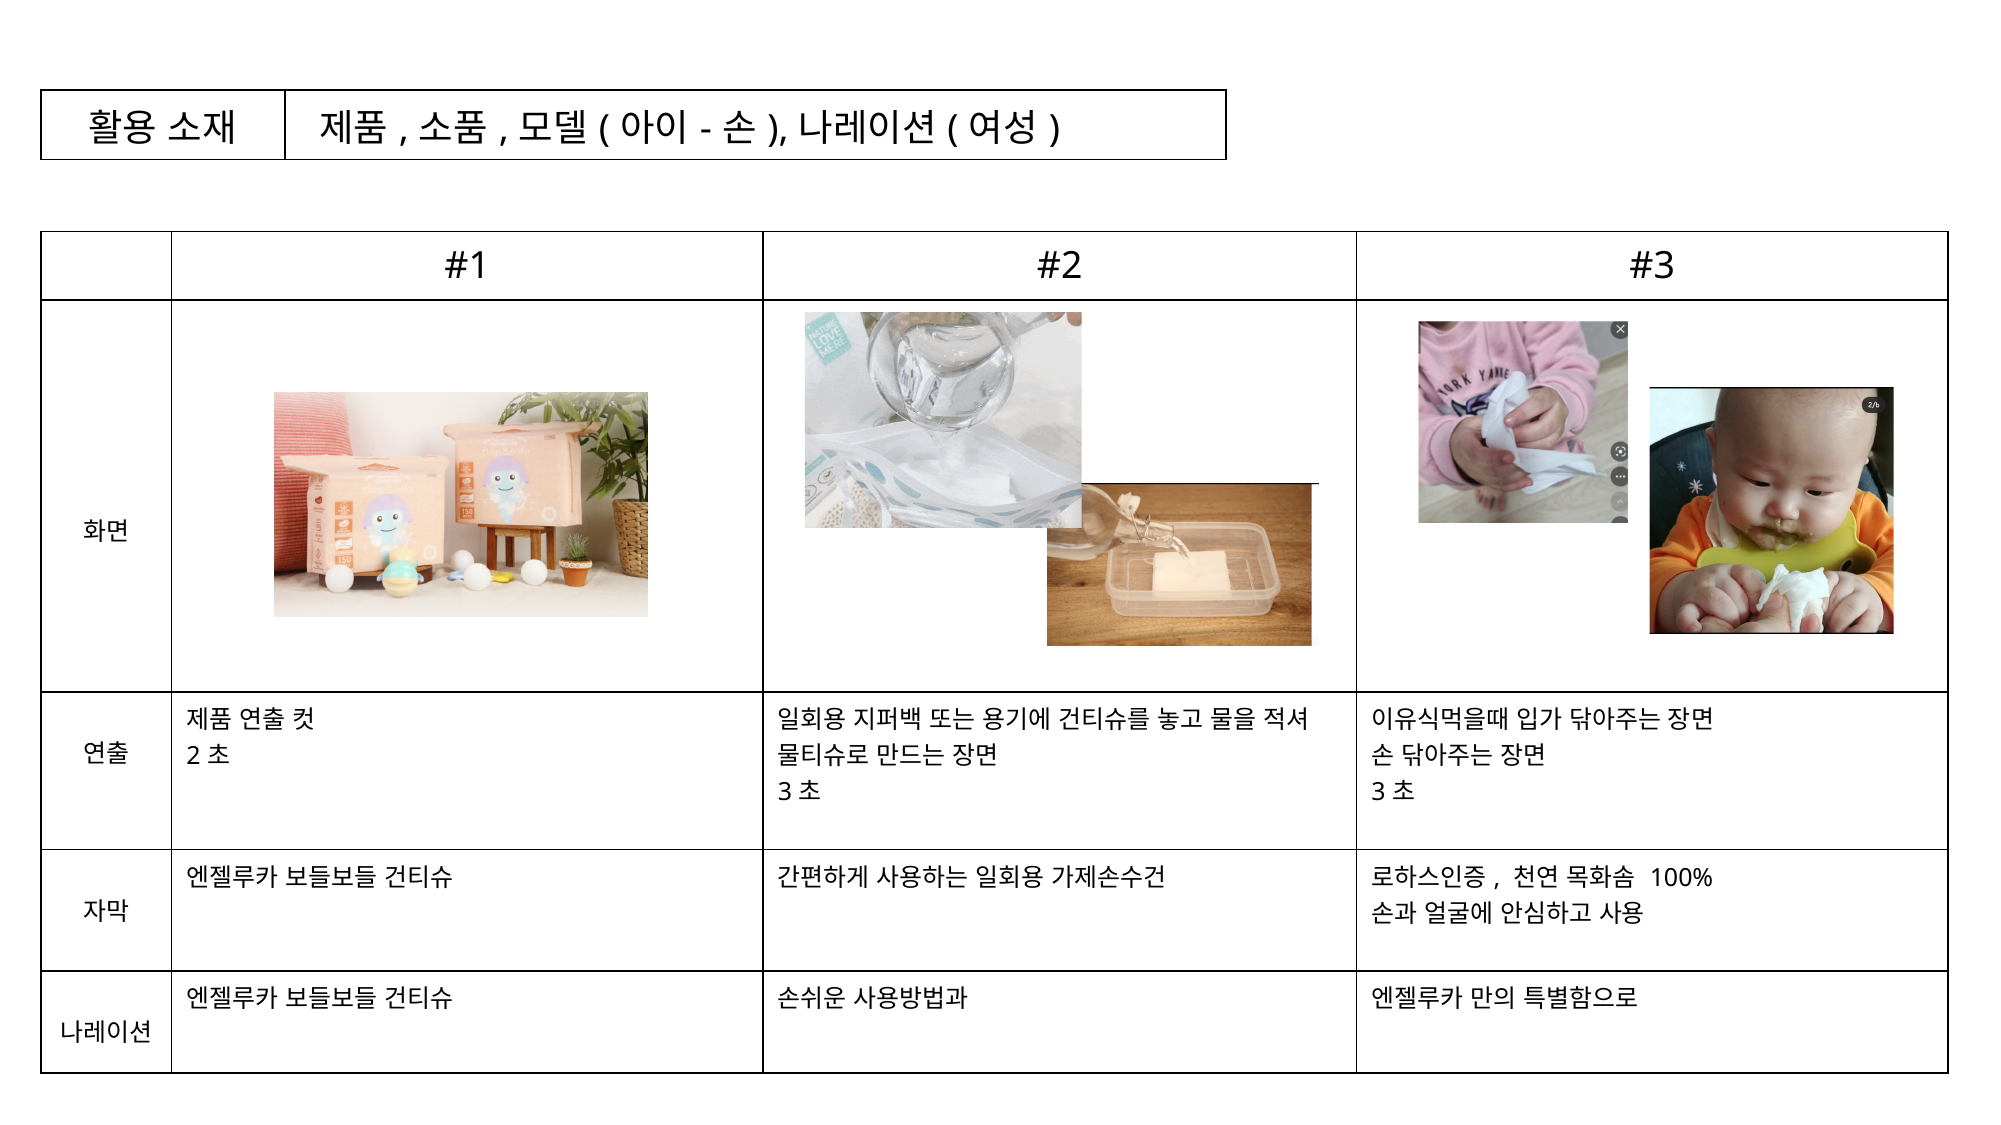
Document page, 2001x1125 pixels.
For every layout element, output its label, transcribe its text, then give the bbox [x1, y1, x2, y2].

table_cell 이유식먹을때 입가 닦아주는 장면 손 닦아주는 장면 3초 [1357, 693, 1947, 849]
picture [274, 392, 648, 617]
table_cell 자막 [42, 850, 171, 970]
table_cell 화면 [42, 301, 171, 691]
table_header #3 [1357, 232, 1947, 299]
picture [1419, 317, 1628, 527]
table_cell 일회용 지퍼백 또는 용기에 건티슈를 놓고 물을 적셔 물티슈로 만드는 장면 3초 [764, 693, 1356, 849]
table_cell 로하스인증, 천연 목화솜 100% 손과 얼굴에 안심하고 사용 [1357, 850, 1947, 970]
table_cell [764, 301, 1356, 691]
table_header 제품,소품,모델(아이-손),나레이션(여성) [286, 91, 1225, 159]
table_cell [1357, 301, 1947, 691]
table_cell 간편하게 사용하는 일회용 가제손수건 [764, 850, 1356, 970]
table_header #2 [764, 232, 1356, 299]
table_cell 엔젤루카 보들보들 건티슈 [172, 972, 762, 1072]
table_cell 엔젤루카 보들보들 건티슈 [172, 850, 762, 970]
table_cell 나레이션 [42, 972, 171, 1072]
table_cell 연출 [42, 693, 171, 849]
table_header 활용 소재 [42, 91, 284, 159]
picture [804, 312, 1319, 646]
table_cell 제품 연출 컷 2초 [172, 693, 762, 849]
picture [1649, 387, 1894, 634]
table_header [42, 232, 171, 299]
table_header #1 [172, 232, 762, 299]
table_cell 엔젤루카 만의 특별함으로 [1357, 972, 1947, 1072]
table_cell 손쉬운 사용방법과 [764, 972, 1356, 1072]
table_cell [172, 301, 762, 691]
